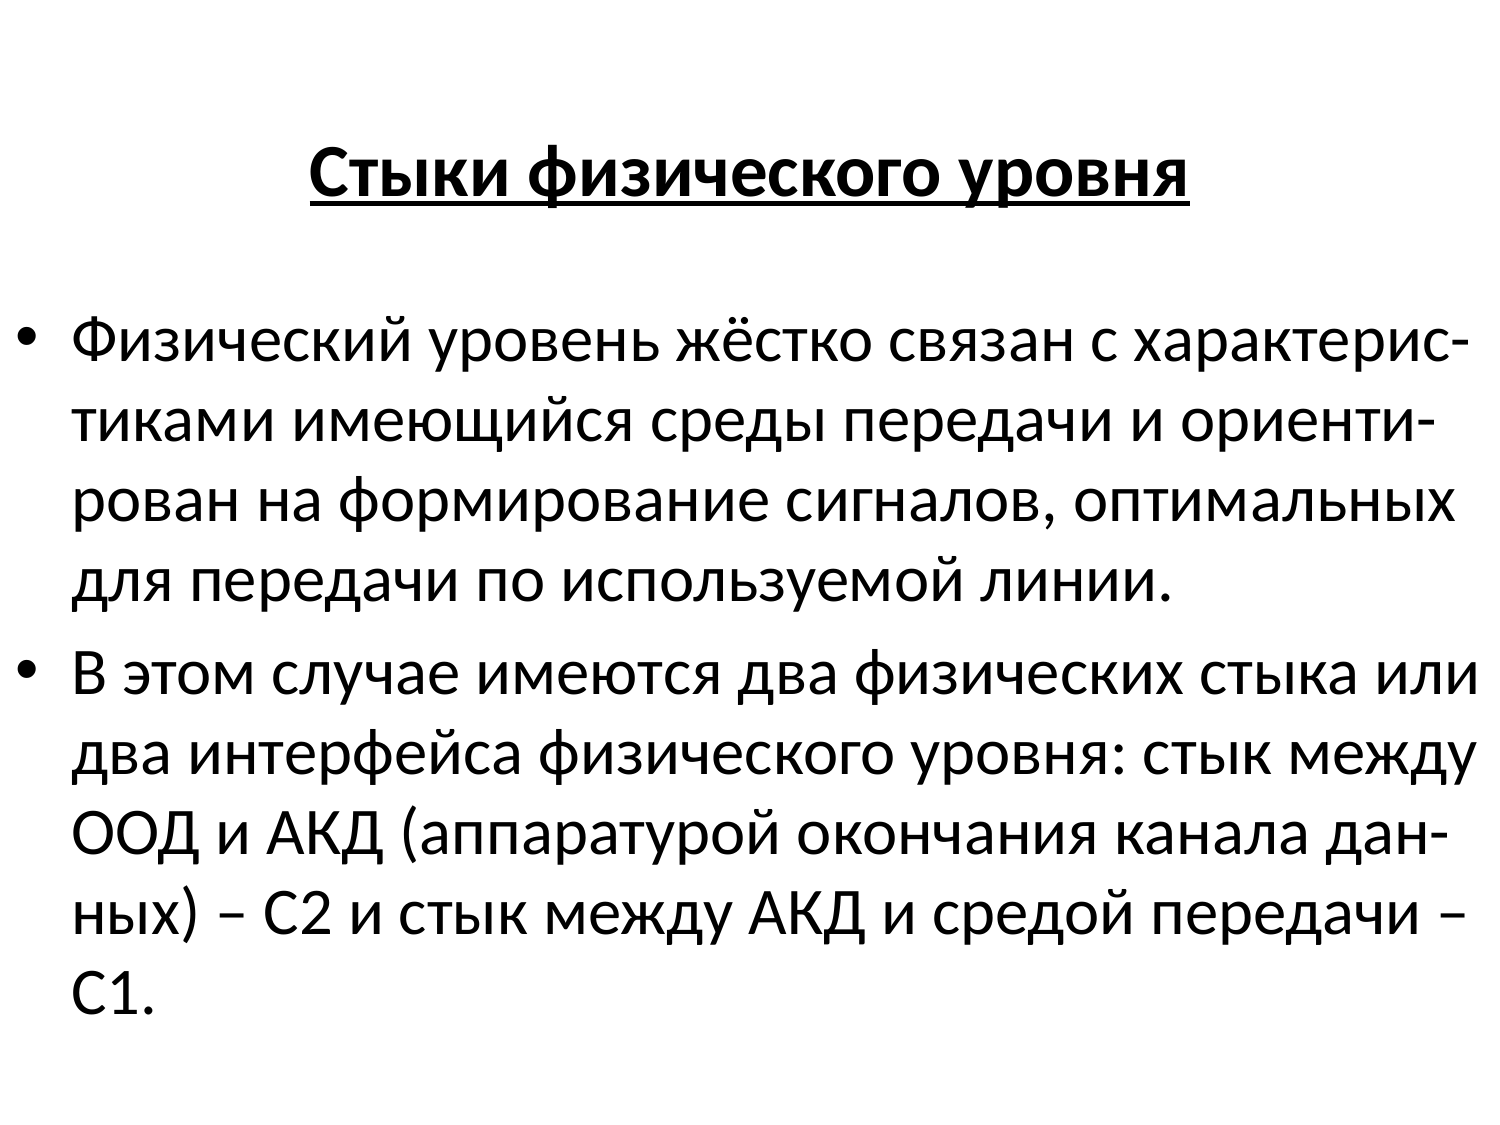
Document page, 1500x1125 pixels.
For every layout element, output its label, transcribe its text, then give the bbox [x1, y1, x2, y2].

title Стыки физического уровня [75, 45, 1425, 287]
list Физический уровень жёстко связан с характерис- тиками имеющийся среды передачи и ориенти- рован на формирование сигналов, оптимальных для передачи по используемой линии. В этом случае имеются два физических стыка или два интерфейса физического уровня: стык между ООД и АКД (аппаратурой окончания канала дан- ных) – С2 и стык между АКД и средой передачи – С1. [0, 287, 1500, 1125]
